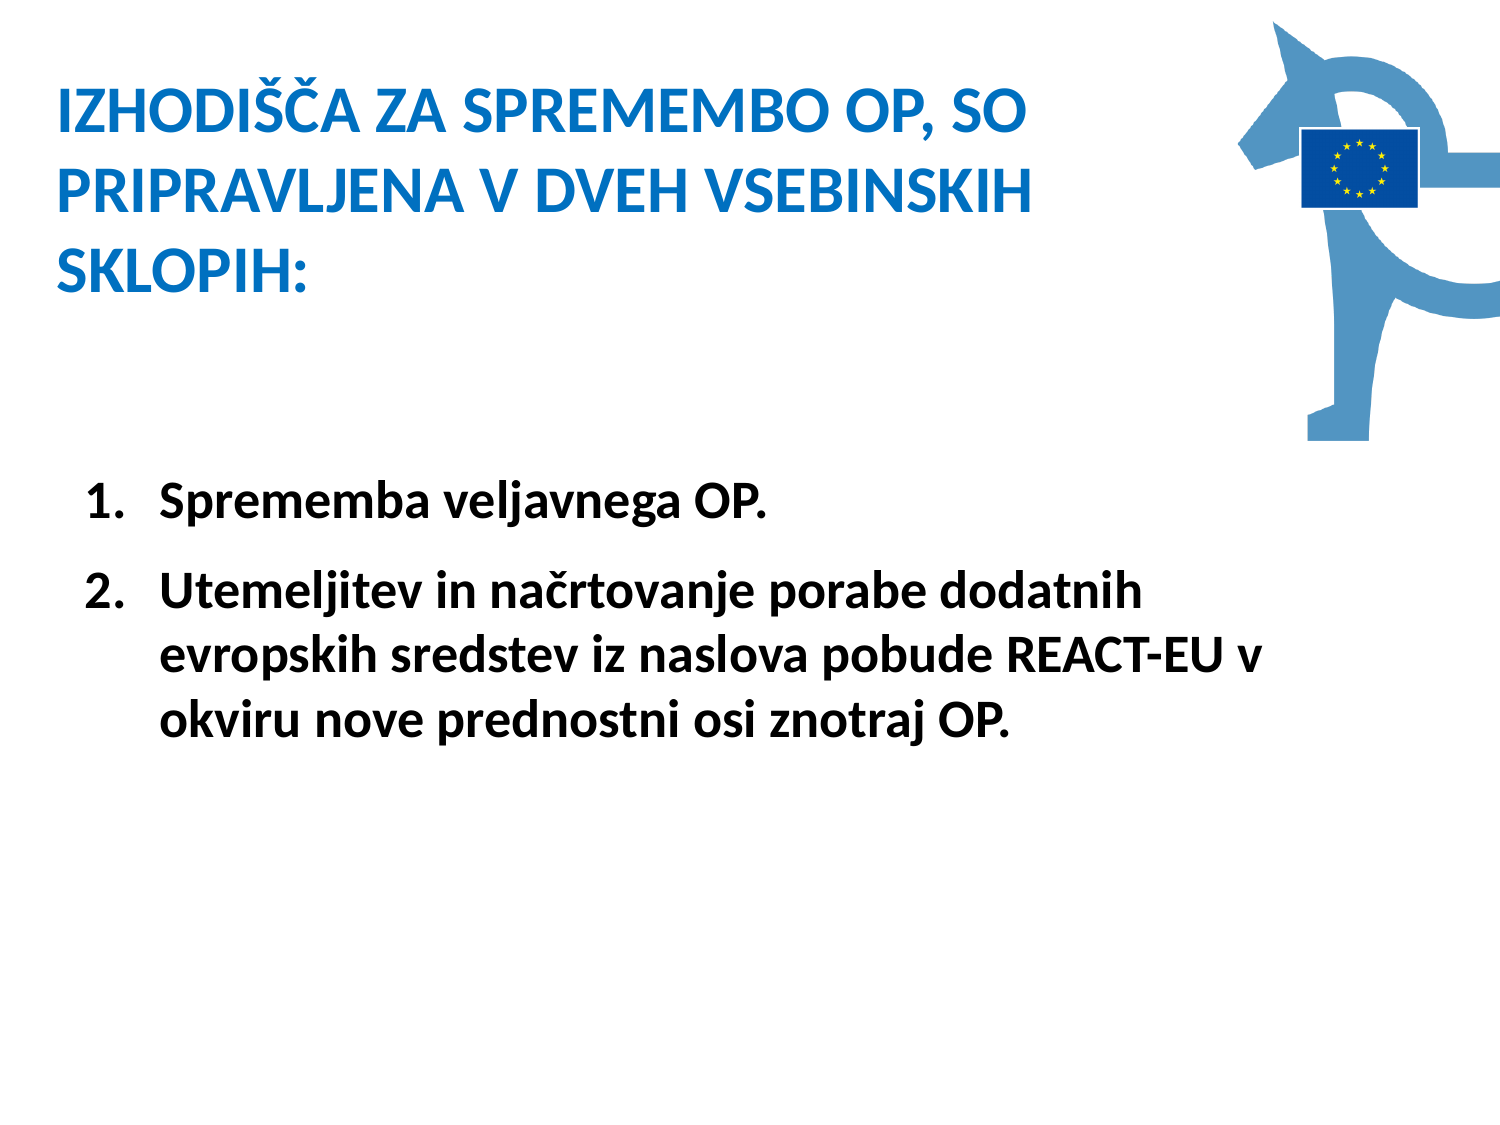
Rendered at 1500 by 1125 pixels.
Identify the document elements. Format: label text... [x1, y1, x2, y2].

picture [1237, 21, 1500, 441]
text_box IZHODIŠČA ZA SPREMEMBO OP, SO PRIPRAVLJENA V DVEH VSEBINSKIH SKLOPIH: [41, 58, 1150, 313]
text_box Sprememba veljavnega OP. Utemeljitev in načrtovanje porabe dodatnih evropskih sredstev iz naslova pobude REACT-EU v okviru nove prednostni osi znotraj OP. [69, 456, 1311, 757]
